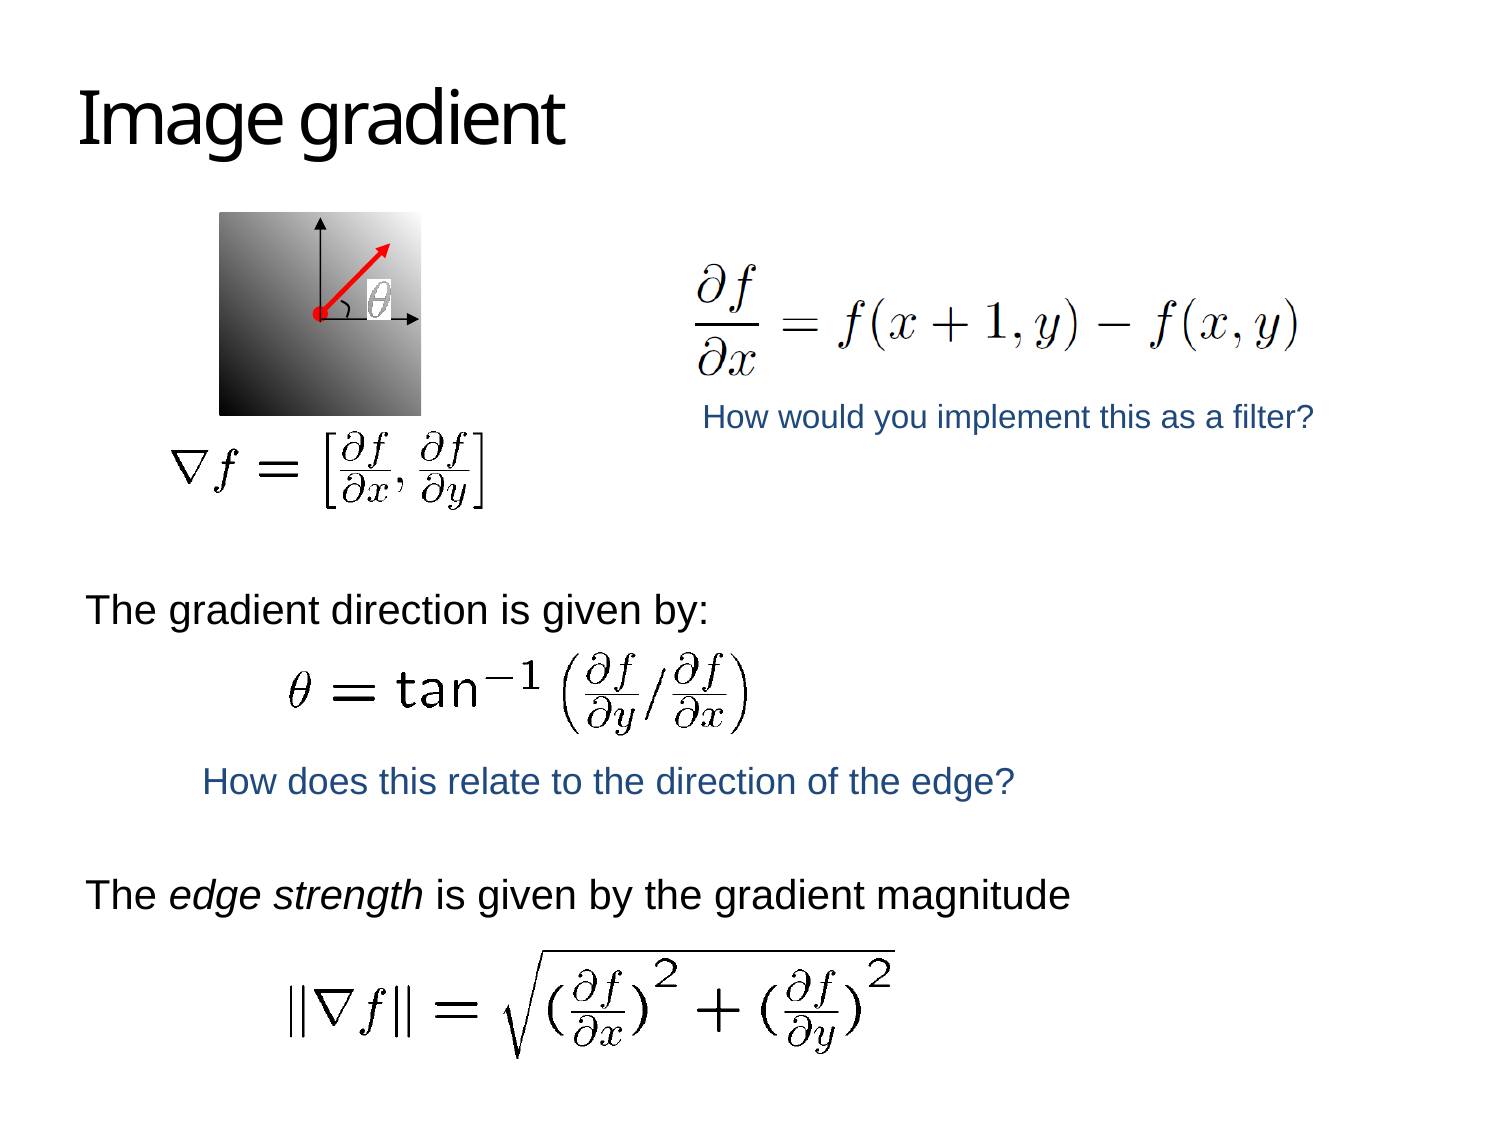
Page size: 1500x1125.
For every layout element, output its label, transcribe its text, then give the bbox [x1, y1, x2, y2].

picture [687, 256, 1300, 383]
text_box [70, 574, 1396, 1060]
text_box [169, 211, 483, 512]
text_box How would you implement this as a filter? [687, 387, 1363, 443]
text_box Image gradient [62, 62, 1063, 168]
